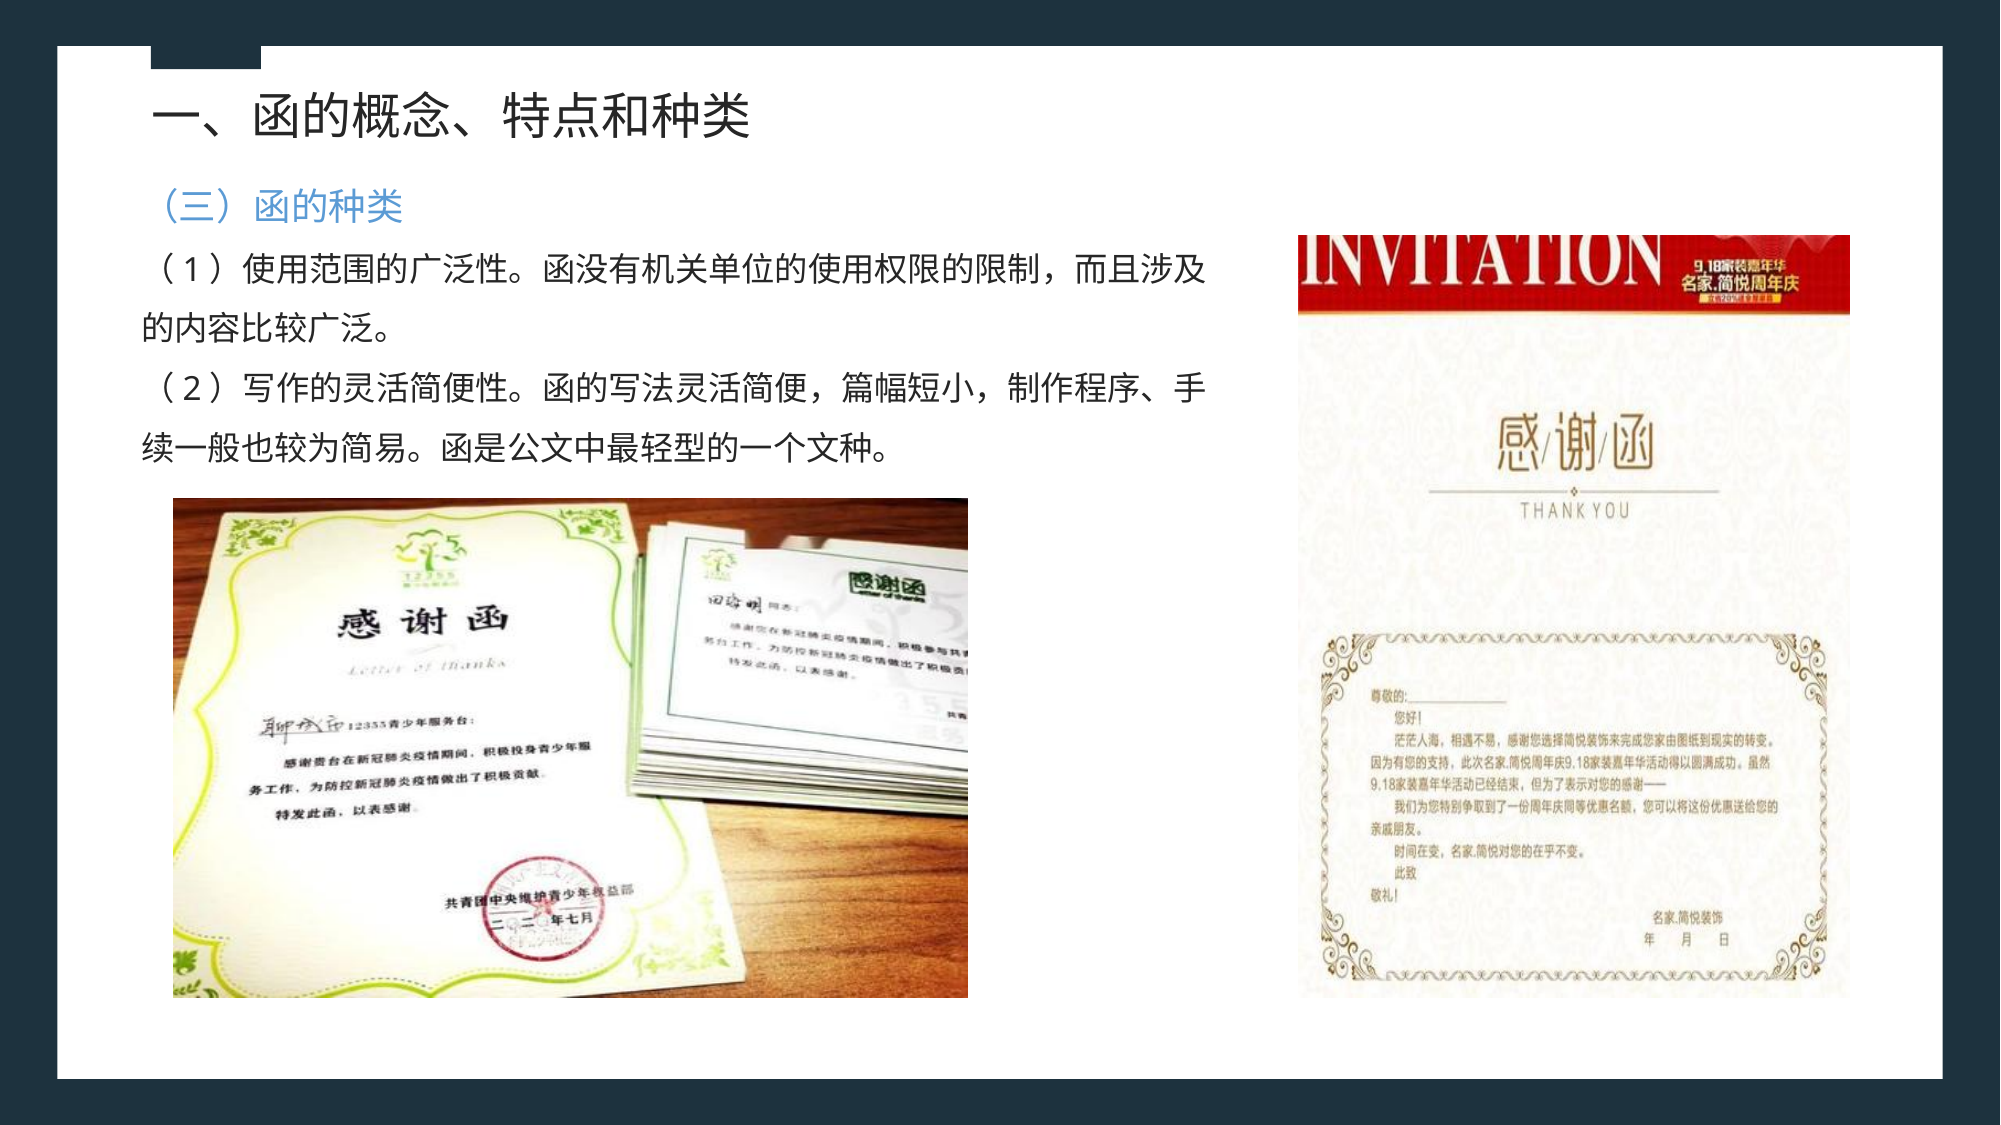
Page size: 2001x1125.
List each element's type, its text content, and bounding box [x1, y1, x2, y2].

text_box 一、函的概念、特点和种类 [150, 77, 858, 152]
picture [173, 498, 968, 998]
picture [1298, 235, 1850, 998]
text_box （三）函的种类 （1）使用范围的广泛性。函没有机关单位的使用权限的限制，而且涉及的内容比较广泛。 （2）写作的灵活简便性。函的写法灵活简便，篇幅短小，制作程序、手续一般也较为简易。函是公文中最轻型的一个文种。 [126, 152, 1247, 475]
